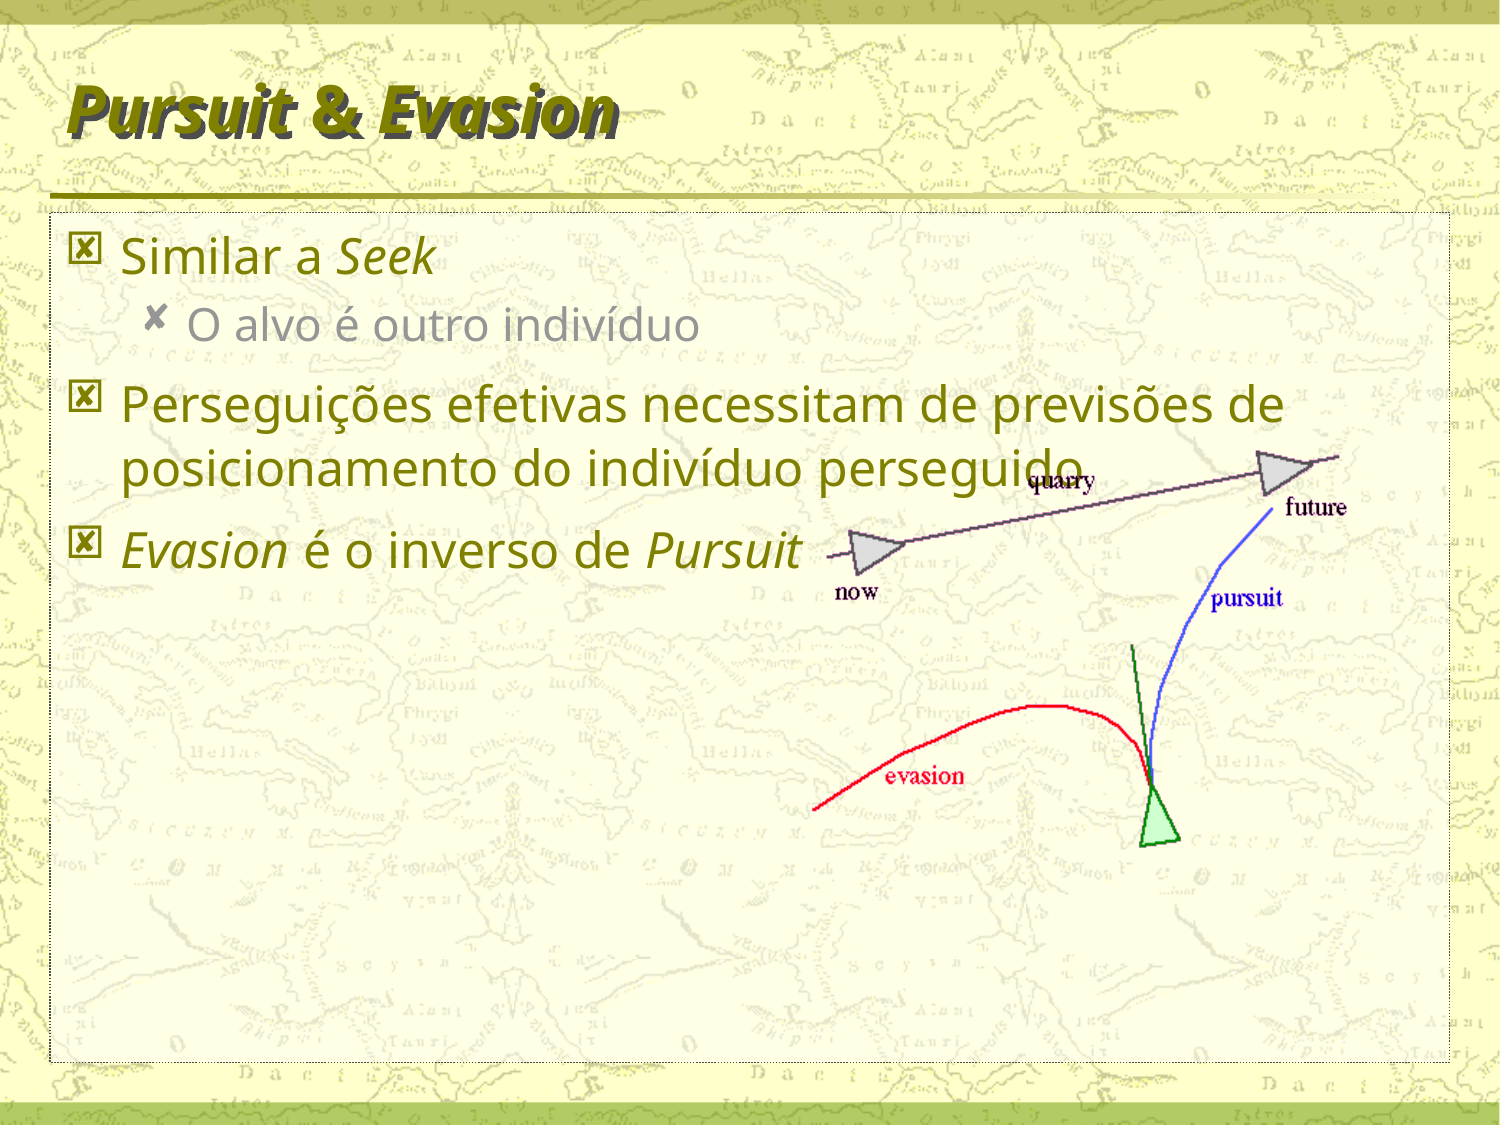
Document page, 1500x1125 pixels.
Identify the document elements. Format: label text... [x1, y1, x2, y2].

title Pursuit & Evasion [50, 8, 1450, 206]
picture [0, 25, 1500, 1102]
list Similar a Seek O alvo é outro indivíduo Perseguições efetivas necessitam de previsões de posicionamento do indivíduo perseguido Evasion é o inverso de Pursuit [49, 212, 1450, 1063]
